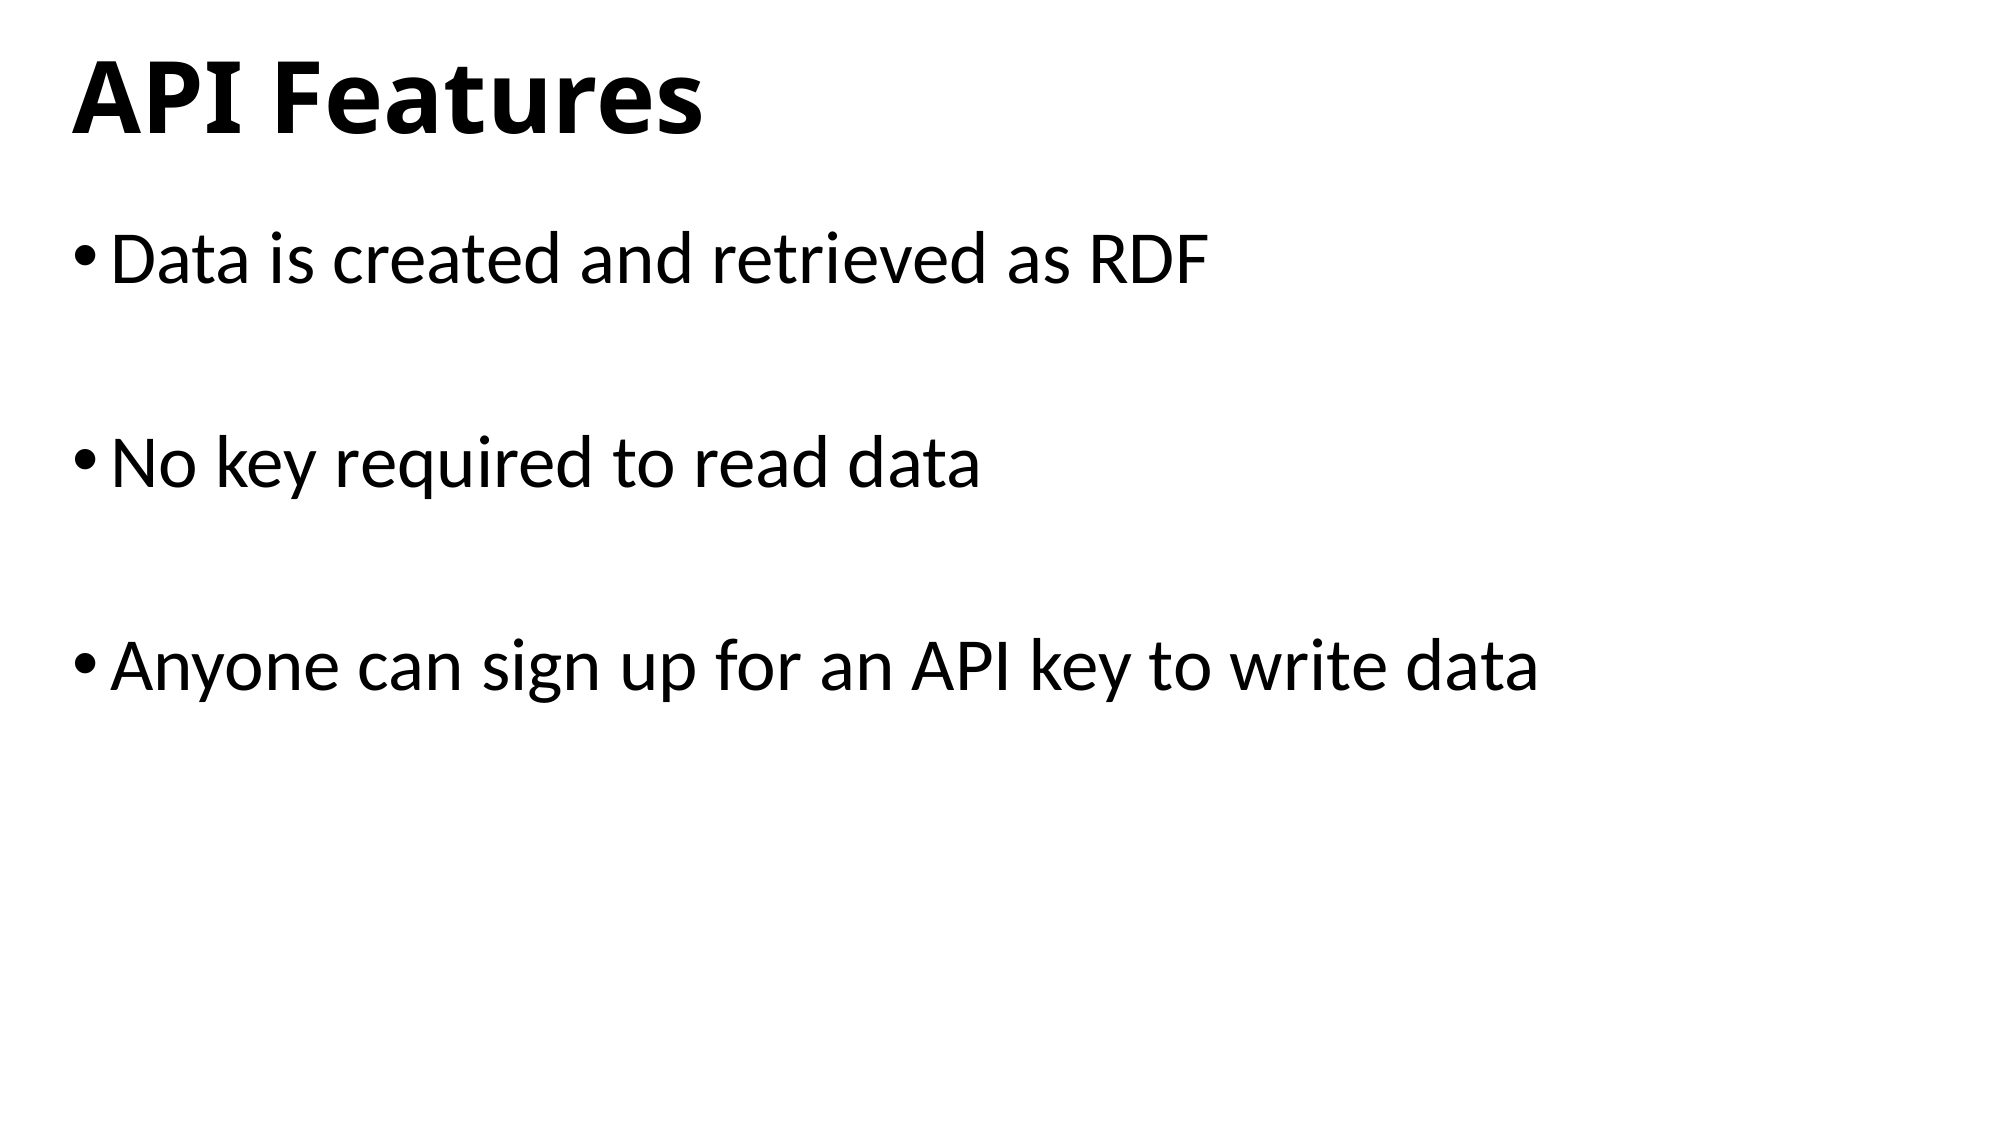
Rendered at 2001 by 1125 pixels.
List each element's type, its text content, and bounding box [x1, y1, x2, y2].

title API Features [57, 26, 1948, 177]
list Data is created and retrieved as RDF No key required to read data Anyone can sign up for an API key to write data [57, 211, 1933, 1113]
